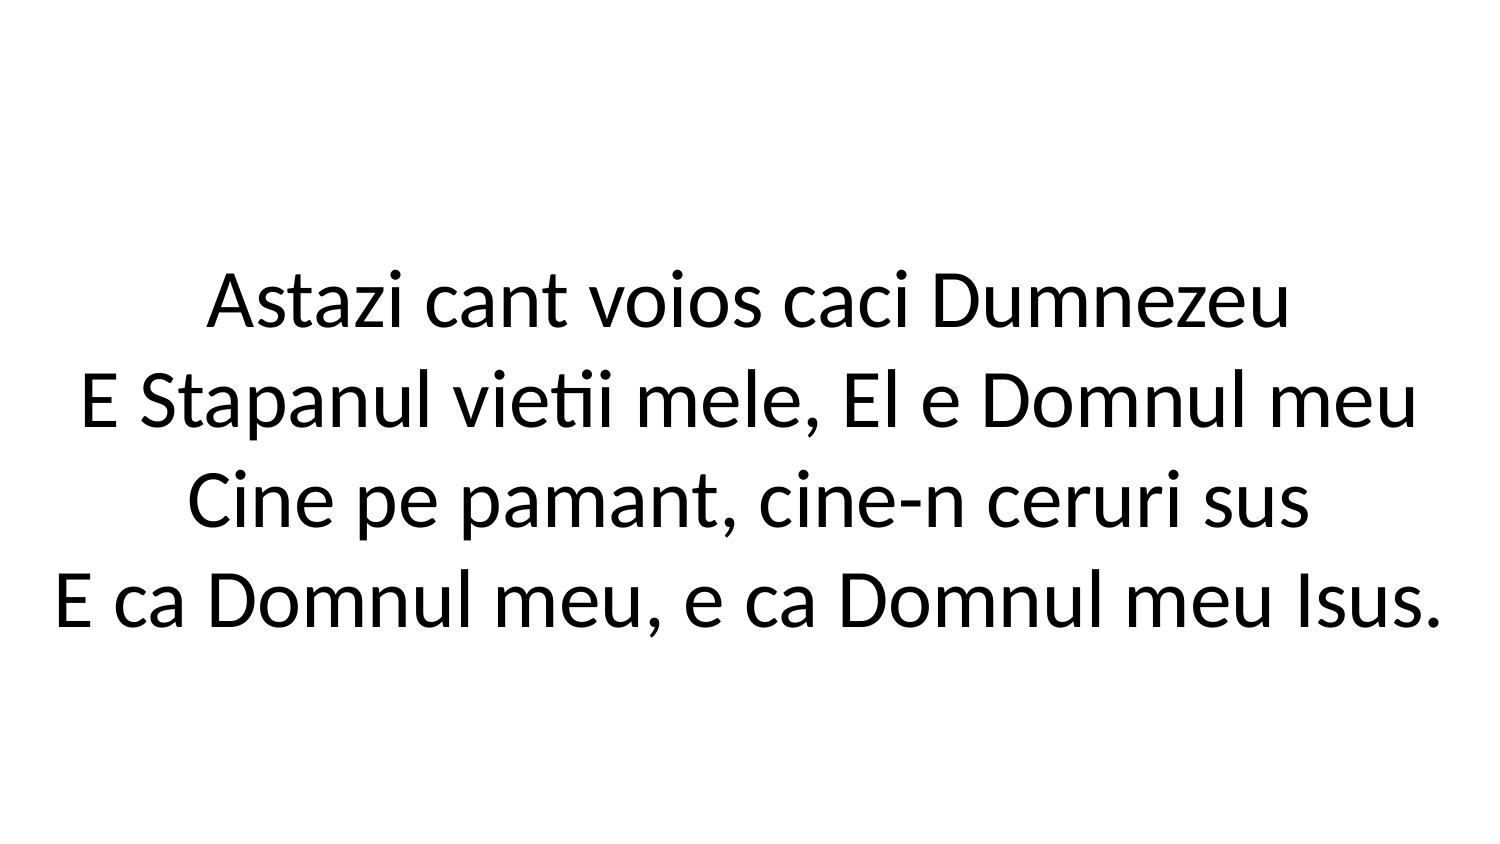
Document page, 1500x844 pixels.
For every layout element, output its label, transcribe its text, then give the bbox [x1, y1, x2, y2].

text_box Astazi cant voios caci Dumnezeu E Stapanul vietii mele, El e Domnul meu Cine pe pamant, cine-n ceruri sus E ca Domnul meu, e ca Domnul meu Isus. [38, 192, 1462, 652]
